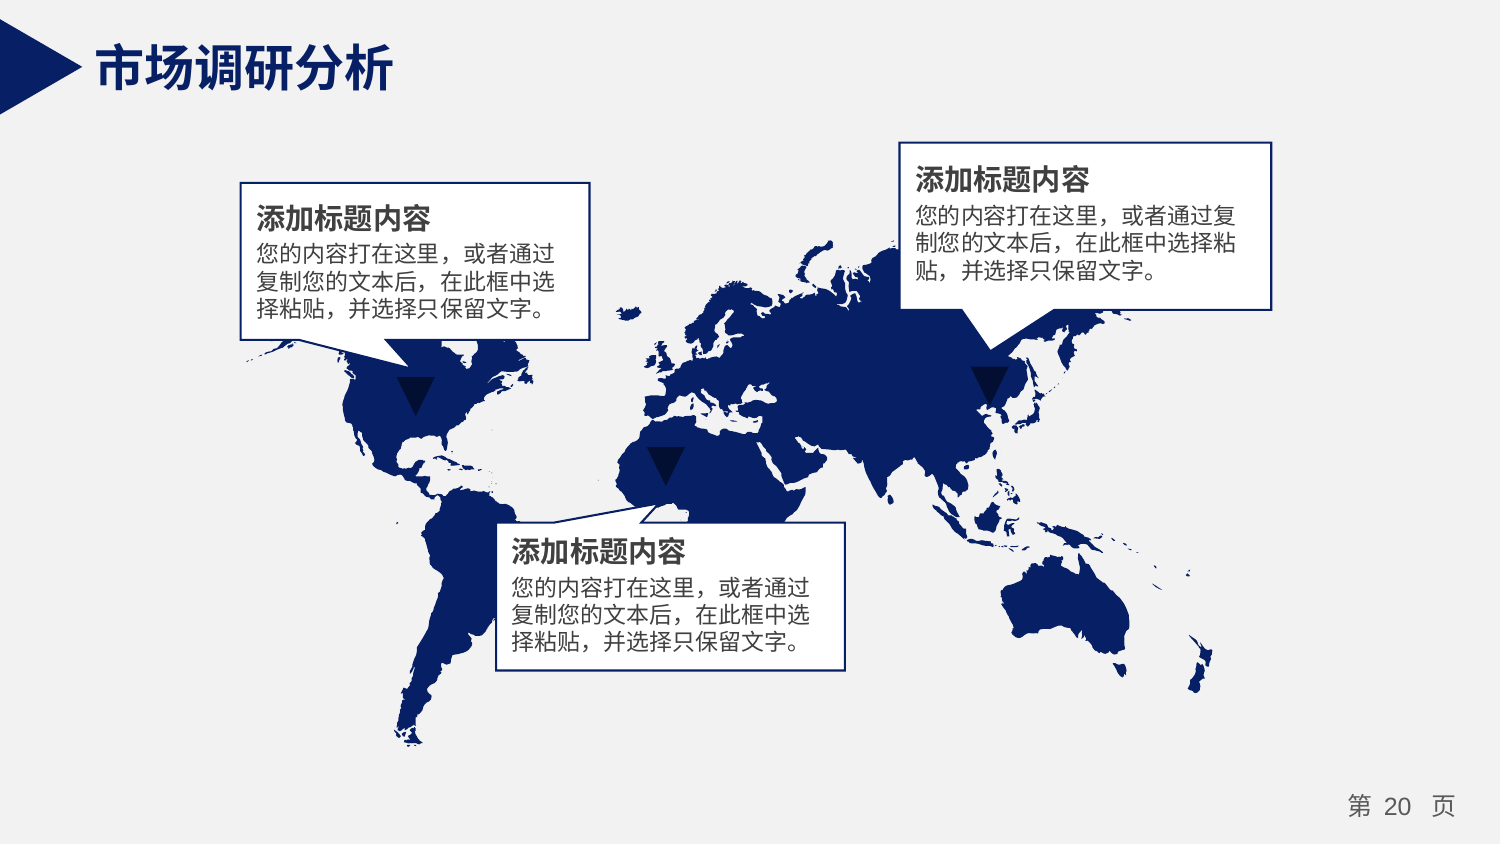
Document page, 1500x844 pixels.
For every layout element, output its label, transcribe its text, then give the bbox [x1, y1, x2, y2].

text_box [240, 182, 591, 340]
text_box 市场调研分析 [79, 29, 410, 105]
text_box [245, 236, 1213, 748]
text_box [496, 522, 846, 671]
text_box [0, 19, 83, 115]
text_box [899, 142, 1272, 310]
